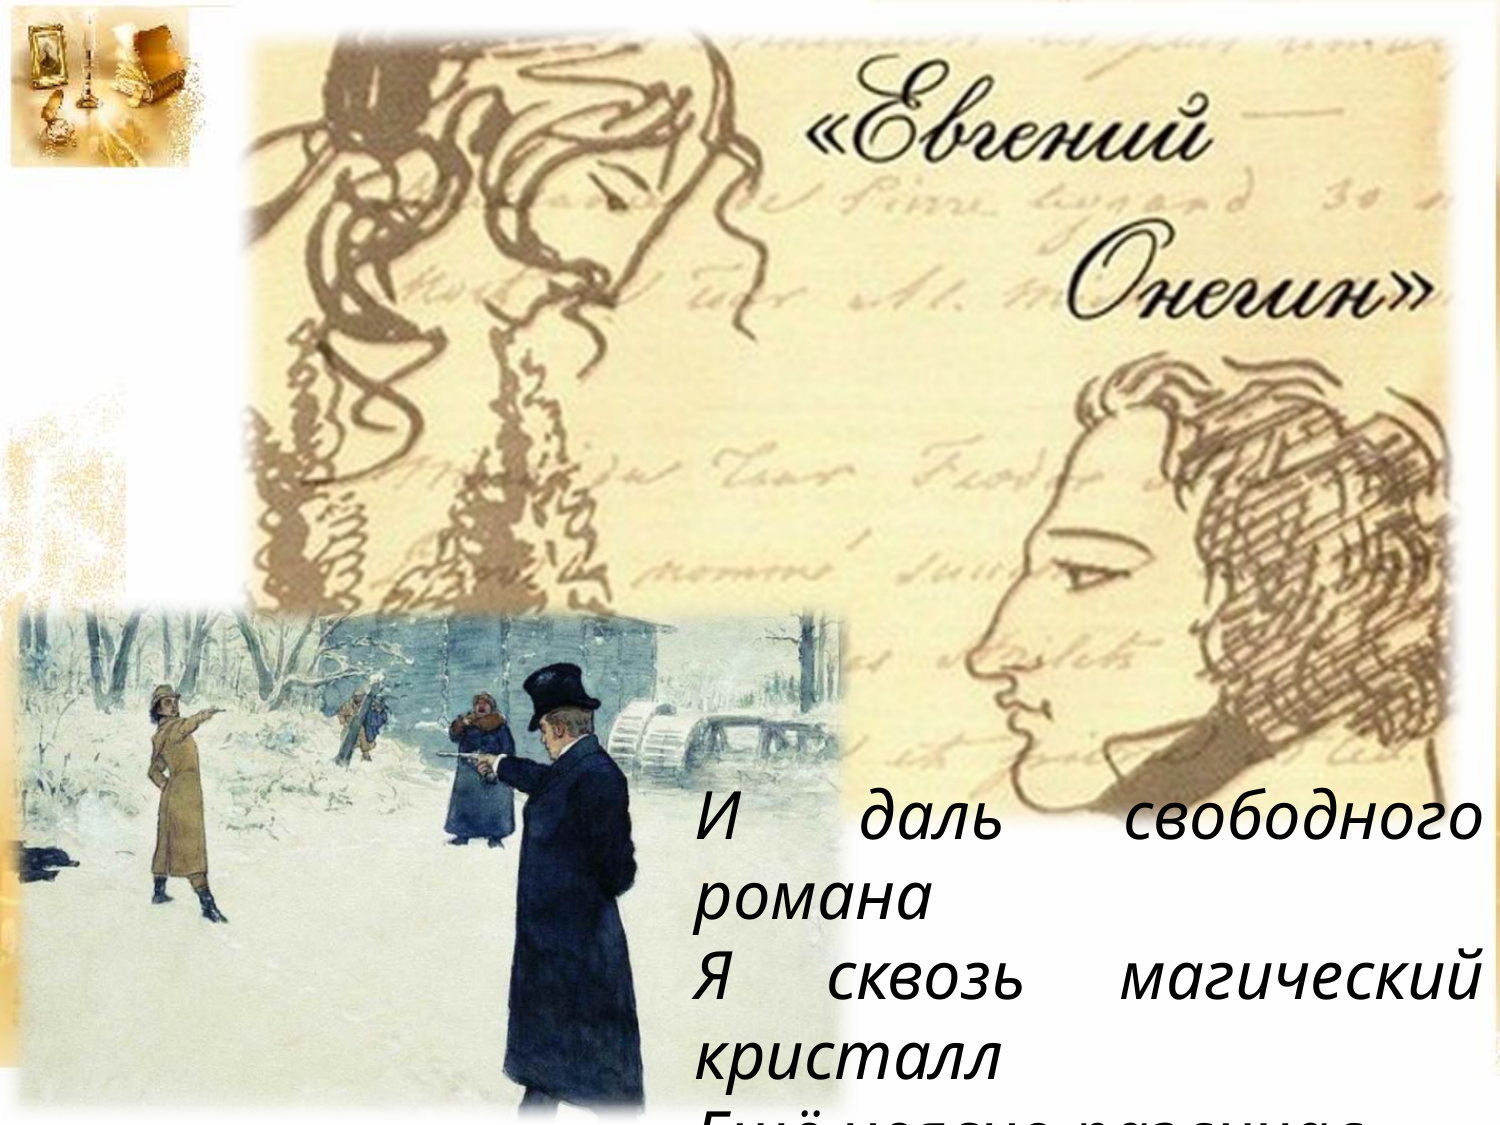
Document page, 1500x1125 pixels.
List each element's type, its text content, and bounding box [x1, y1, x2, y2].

picture [0, 0, 1500, 1125]
text_box И даль свободного романа Я сквозь магический кристалл Ещё неясно различал. [862, 765, 1500, 1125]
